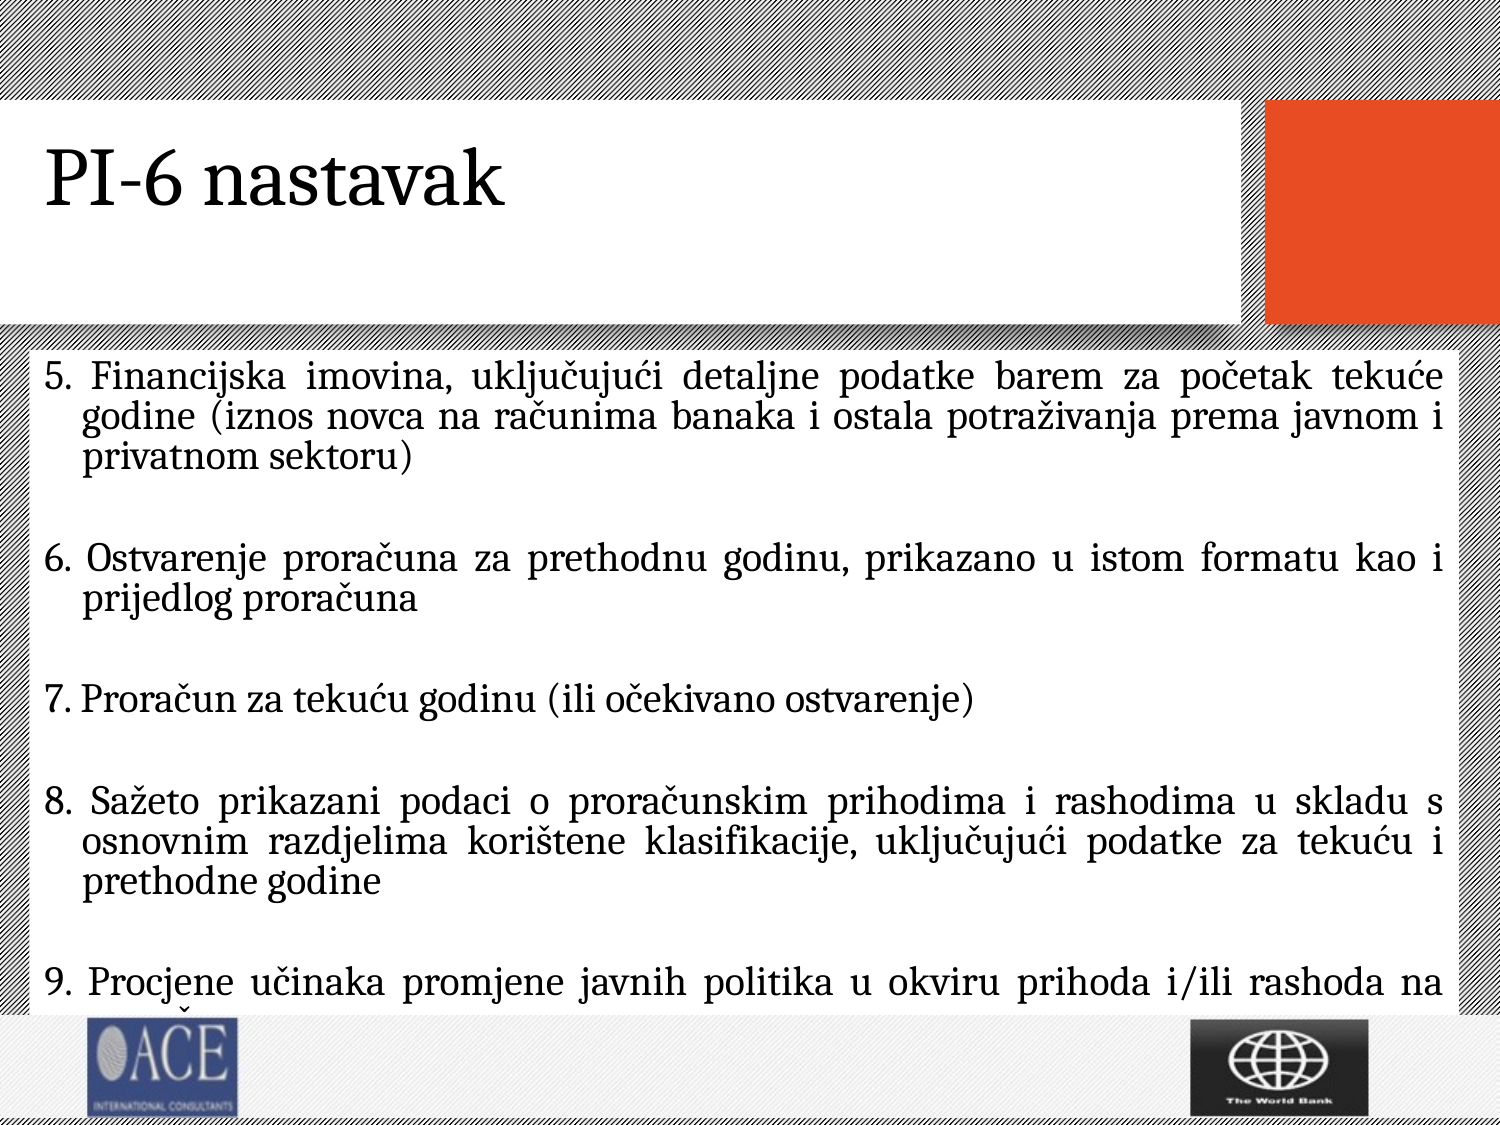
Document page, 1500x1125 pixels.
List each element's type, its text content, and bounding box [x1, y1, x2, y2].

picture [0, 0, 1500, 1125]
title PI-6 nastavak [29, 89, 1197, 268]
list 5. Financijska imovina, uključujući detaljne podatke barem za početak tekuće godine (iznos novca na računima banaka i ostala potraživanja prema javnom i privatnom sektoru) 6. Ostvarenje proračuna za prethodnu godinu, prikazano u istom formatu kao i prijedlog proračuna 7. Proračun za tekuću godinu (ili očekivano ostvarenje) 8. Sažeto prikazani podaci o proračunskim prihodima i rashodima u skladu s osnovnim razdjelima korištene klasifikacije, uključujući podatke za tekuću i prethodne godine 9. Procjene učinaka promjene javnih politika u okviru prihoda i/ili rashoda na proračun [29, 349, 1460, 1015]
